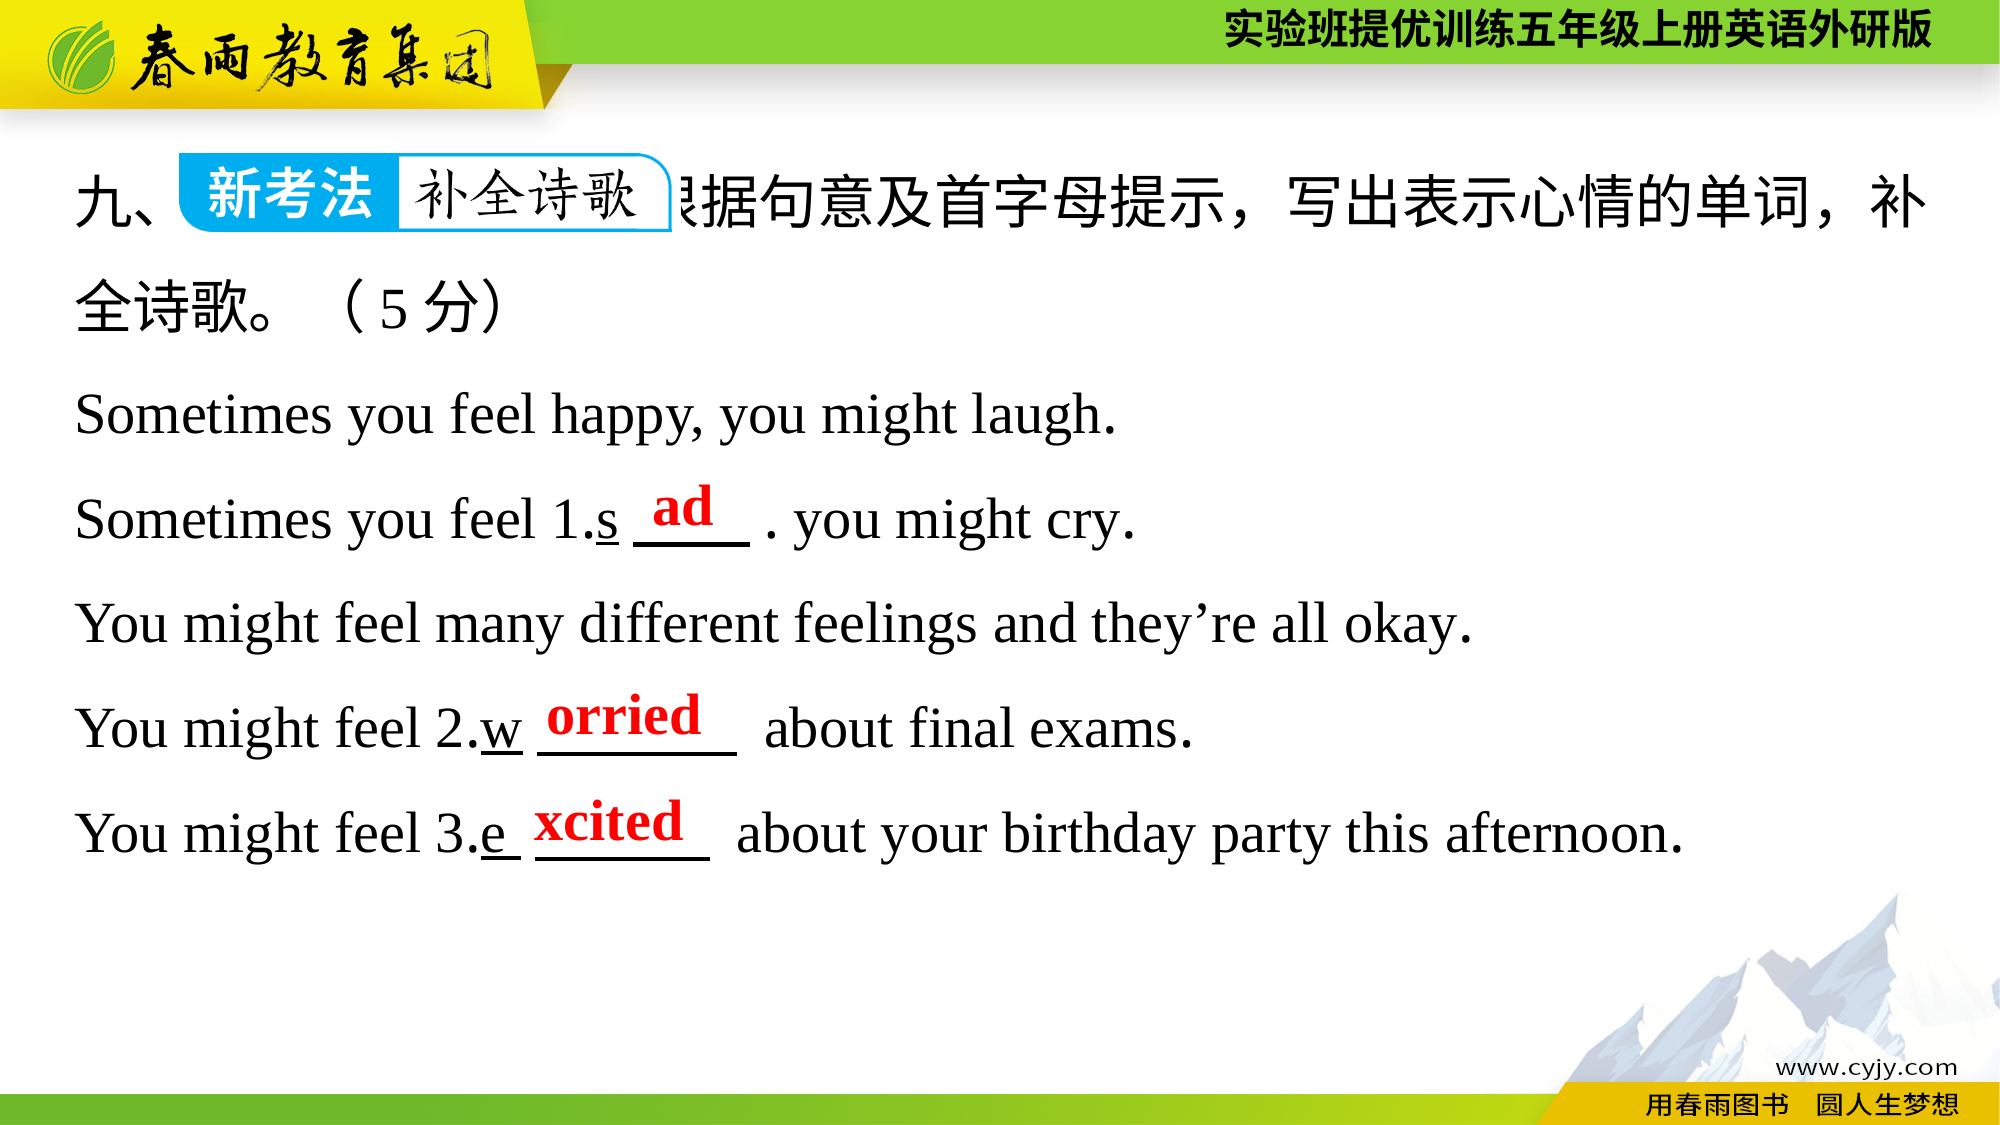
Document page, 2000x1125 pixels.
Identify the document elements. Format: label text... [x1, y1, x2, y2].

text_box ad [637, 459, 729, 545]
list 九、 根据句意及首字母提示，写出表示心情的单词，补全诗歌。（5分） Sometimes you feel happy, you might laugh. Sometimes you feel 1.s . you might cry. You might feel many different feelings and they’re all okay. You might feel 2.w about final exams. You might feel 3.e about your birthday party this afternoon. [59, 122, 1944, 880]
text_box xcited [519, 774, 699, 860]
text_box orried [531, 668, 717, 754]
picture [0, 0, 2000, 1125]
